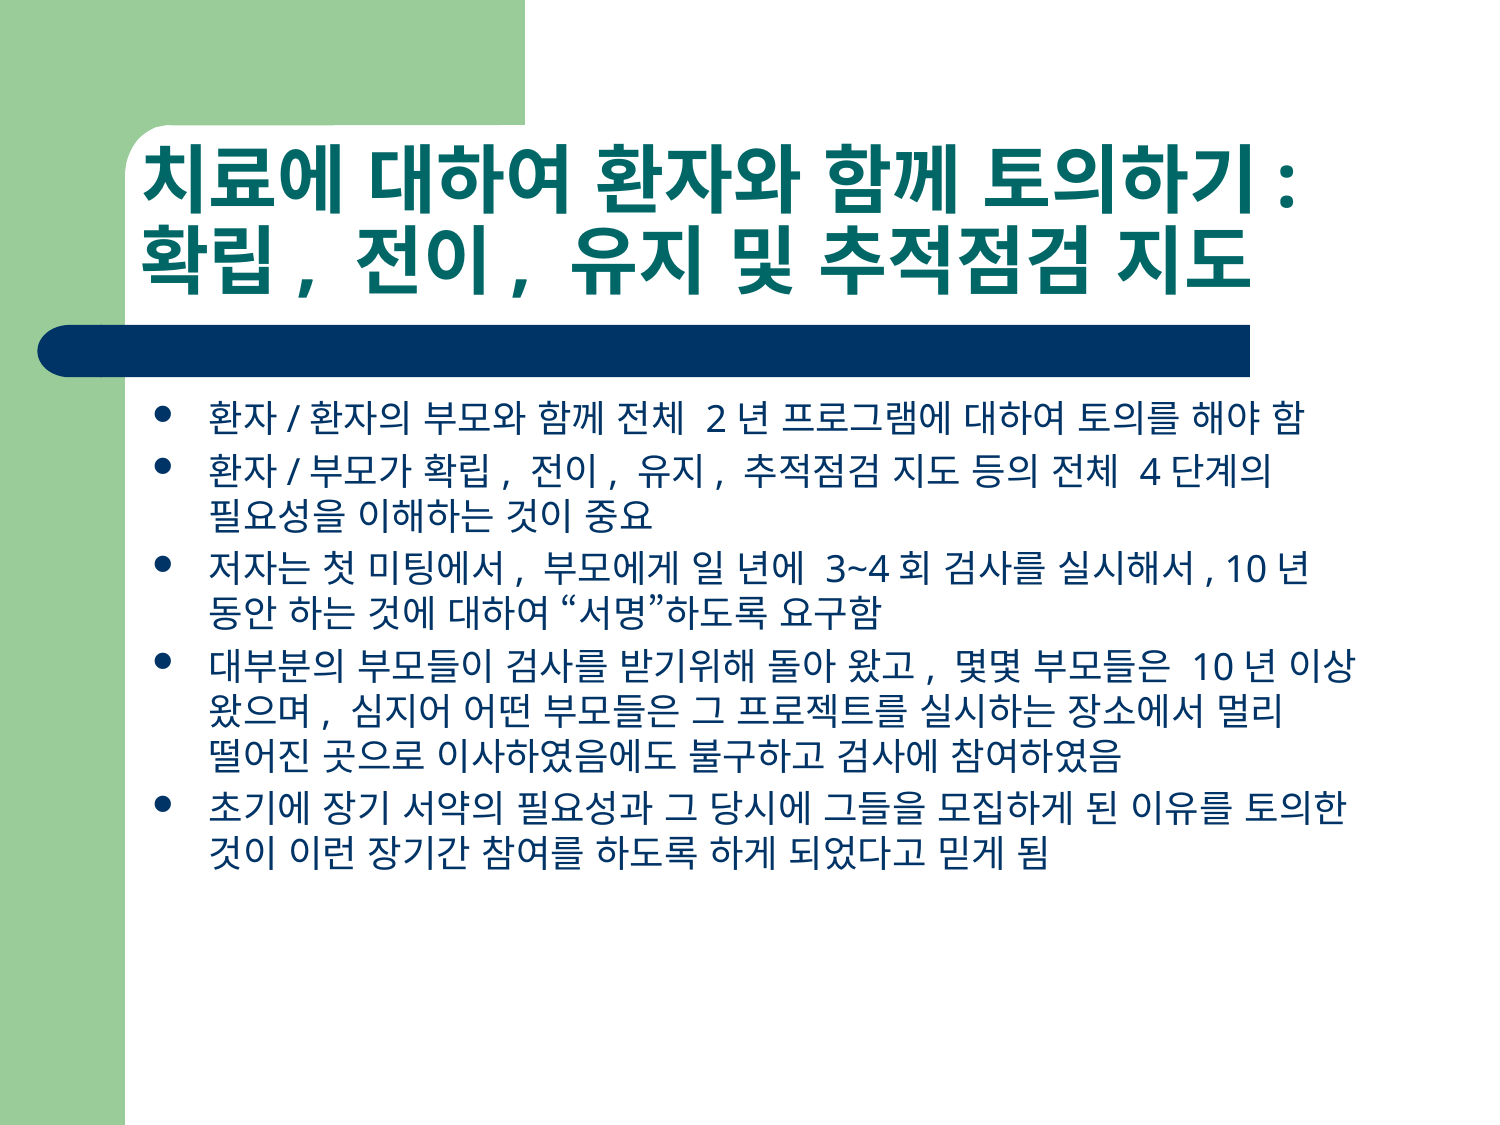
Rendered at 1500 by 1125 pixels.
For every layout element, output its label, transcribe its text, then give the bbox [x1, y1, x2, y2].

list 환자/환자의 부모와 함께 전체 2년 프로그램에 대하여 토의를 해야 함 환자/부모가 확립, 전이, 유지, 추적점검 지도 등의 전체 4단계의 필요성을 이해하는 것이 중요 저자는 첫 미팅에서, 부모에게 일 년에 3~4회 검사를 실시해서, 10년 동안 하는 것에 대하여 “서명”하도록 요구함 대부분의 부모들이 검사를 받기위해 돌아 왔고, 몇몇 부모들은 10년 이상 왔으며, 심지어 어떤 부모들은 그 프로젝트를 실시하는 장소에서 멀리 떨어진 곳으로 이사하였음에도 불구하고 검사에 참여하였음 초기에 장기 서약의 필요성과 그 당시에 그들을 모집하게 된 이유를 토의한 것이 이런 장기간 참여를 하도록 하게 되었다고 믿게 됨 [137, 387, 1400, 999]
title 치료에 대하여 환자와 함께 토의하기: 확립, 전이, 유지 및 추적점검 지도 [124, 124, 1426, 313]
